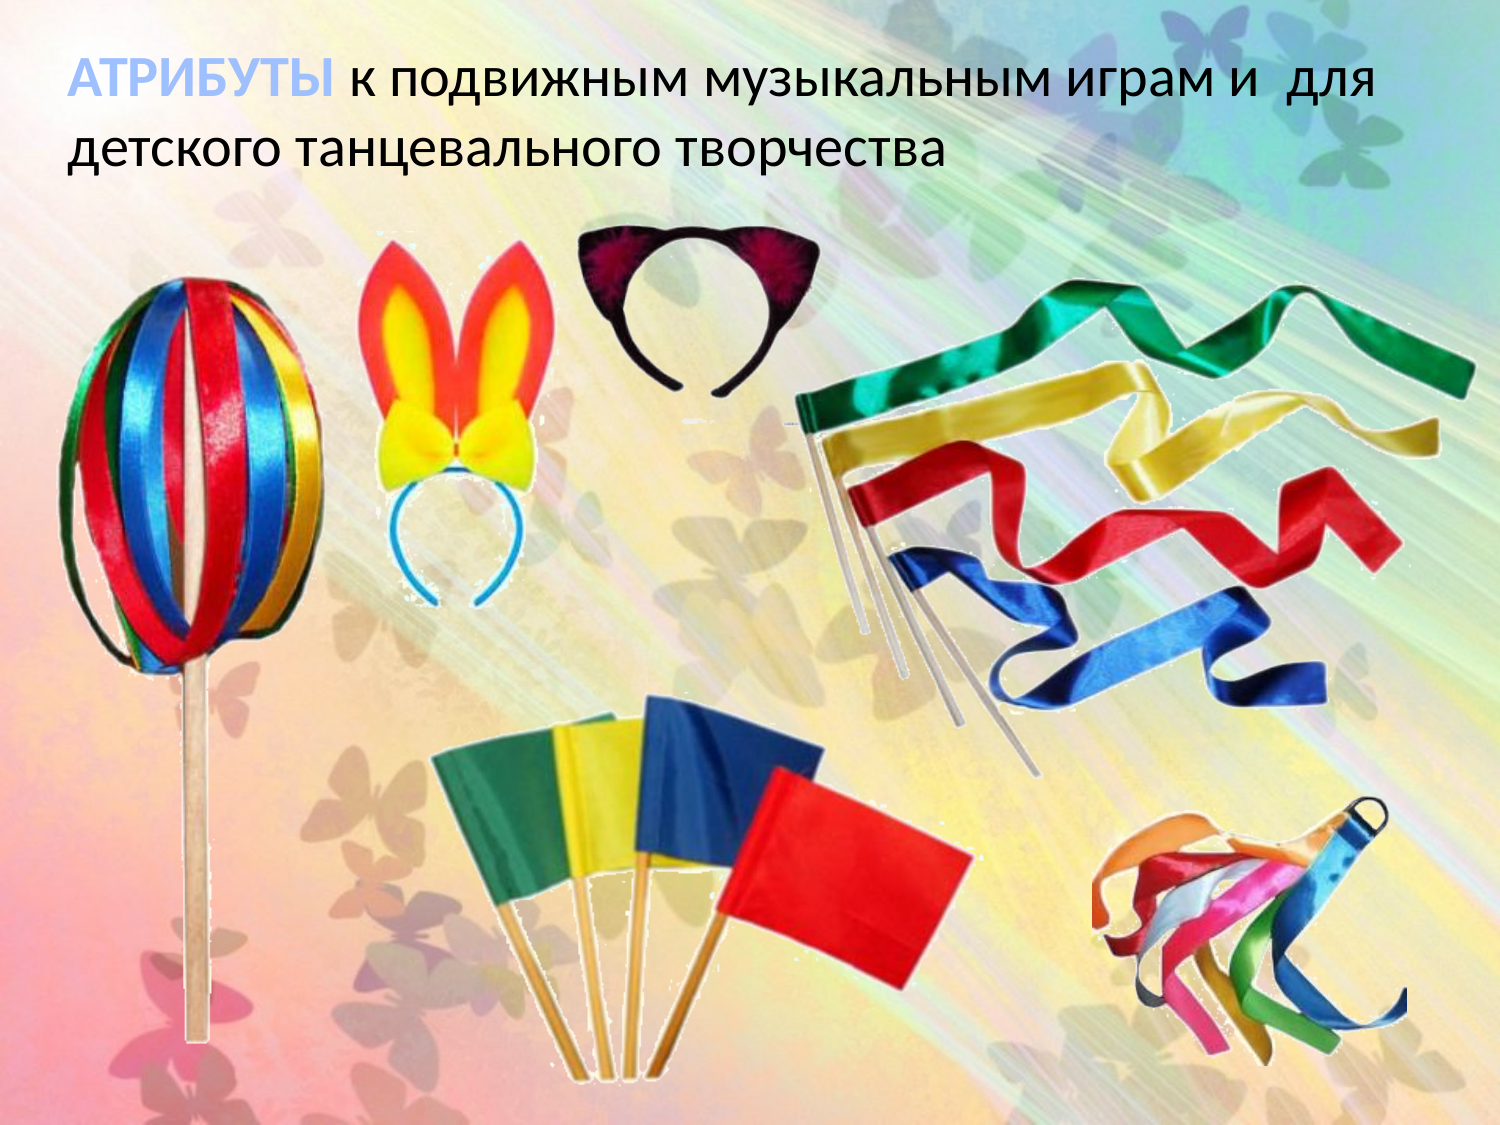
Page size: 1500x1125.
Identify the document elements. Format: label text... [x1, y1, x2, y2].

picture [41, 266, 337, 1047]
picture [348, 184, 1483, 1088]
text_box АТРИБУТЫ к подвижным музыкальным играм и для детского танцевального творчества [53, 30, 1400, 186]
